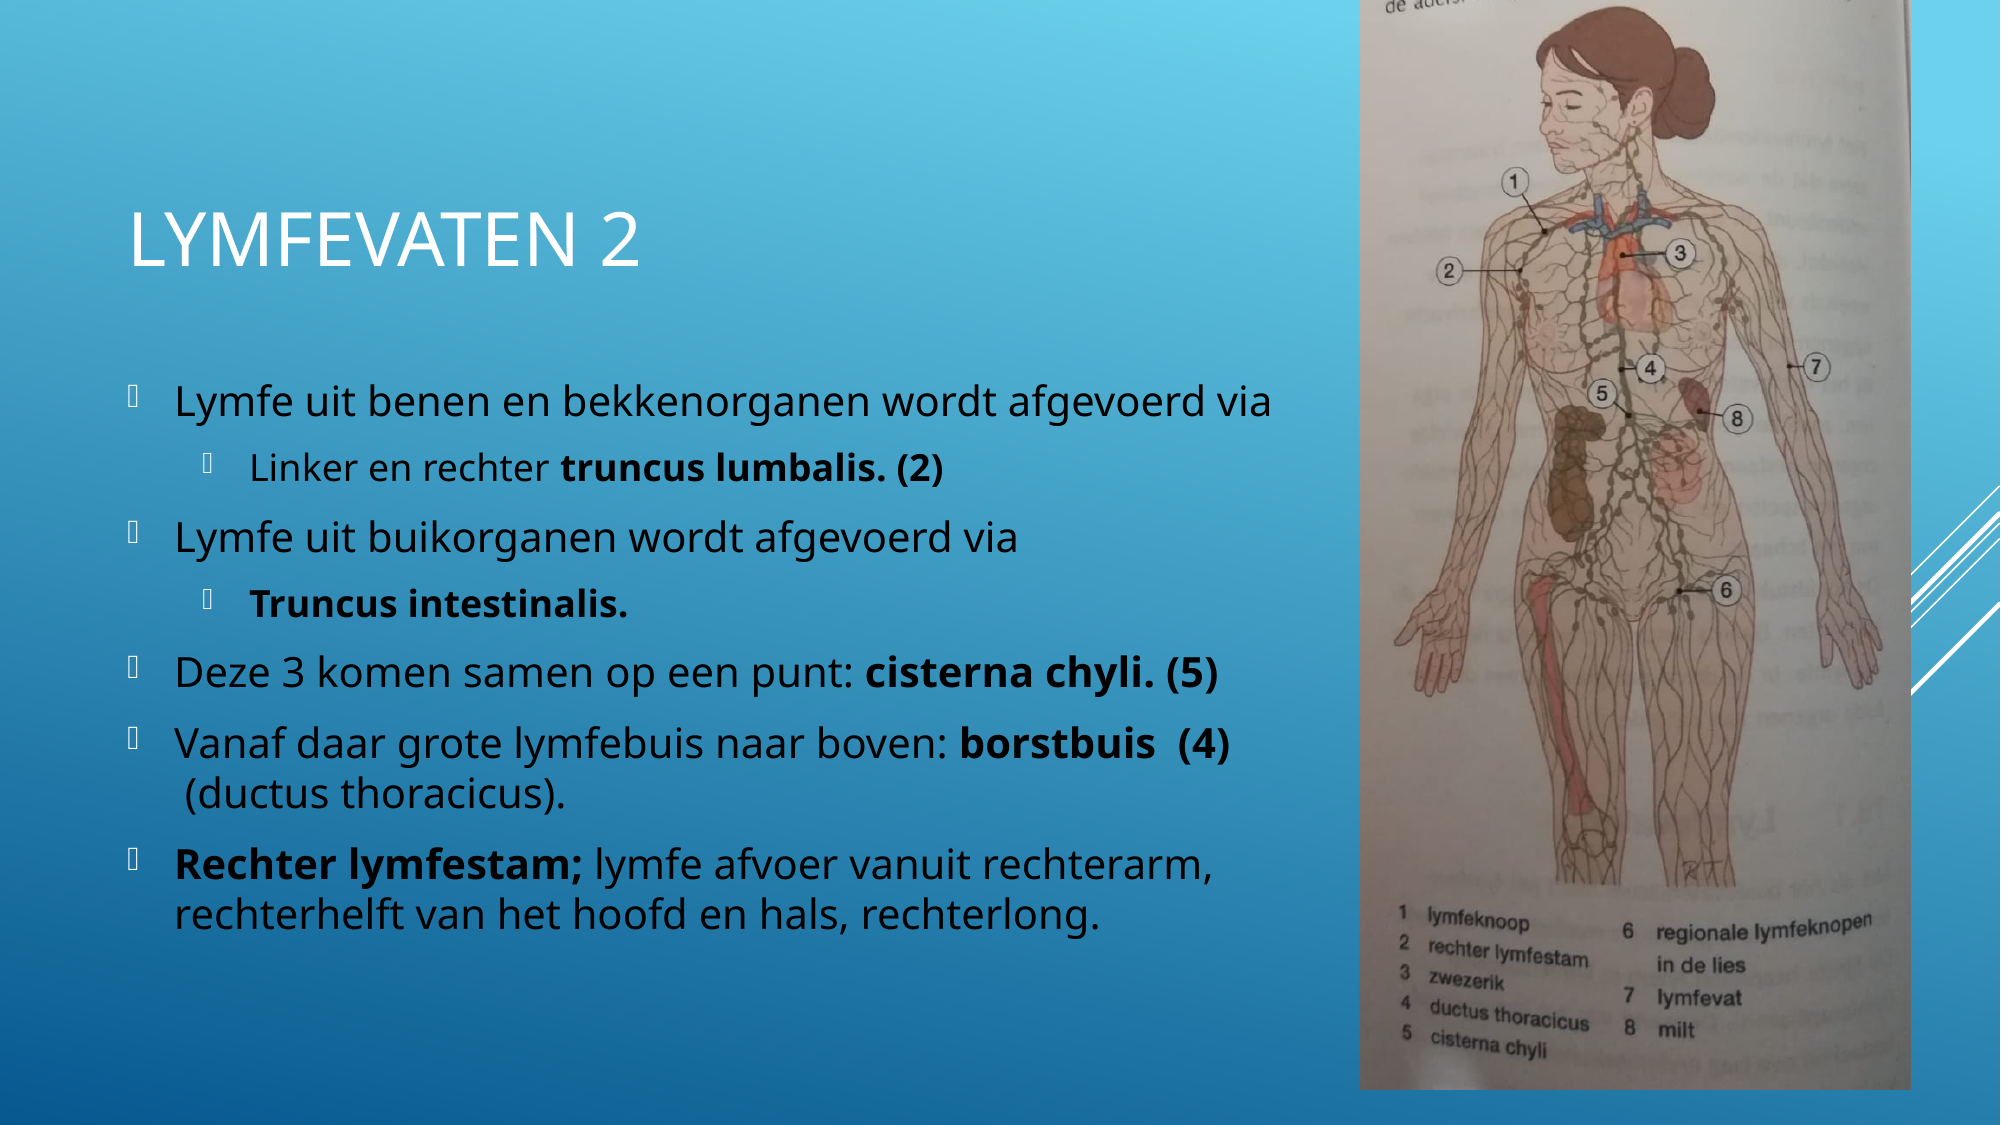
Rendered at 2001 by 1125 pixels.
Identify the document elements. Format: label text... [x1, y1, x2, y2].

list Lymfe uit benen en bekkenorganen wordt afgevoerd via Linker en rechter truncus lumbalis. (2) Lymfe uit buikorganen wordt afgevoerd via Truncus intestinalis. Deze 3 komen samen op een punt: cisterna chyli. (5) Vanaf daar grote lymfebuis naar boven: borstbuis (4) (ductus thoracicus). Rechter lymfestam; lymfe afvoer vanuit rechterarm, rechterhelft van het hoofd en hals, rechterlong. [112, 359, 1359, 953]
title Lymfevaten 2 [112, 112, 1359, 359]
picture [1359, 0, 1911, 1090]
